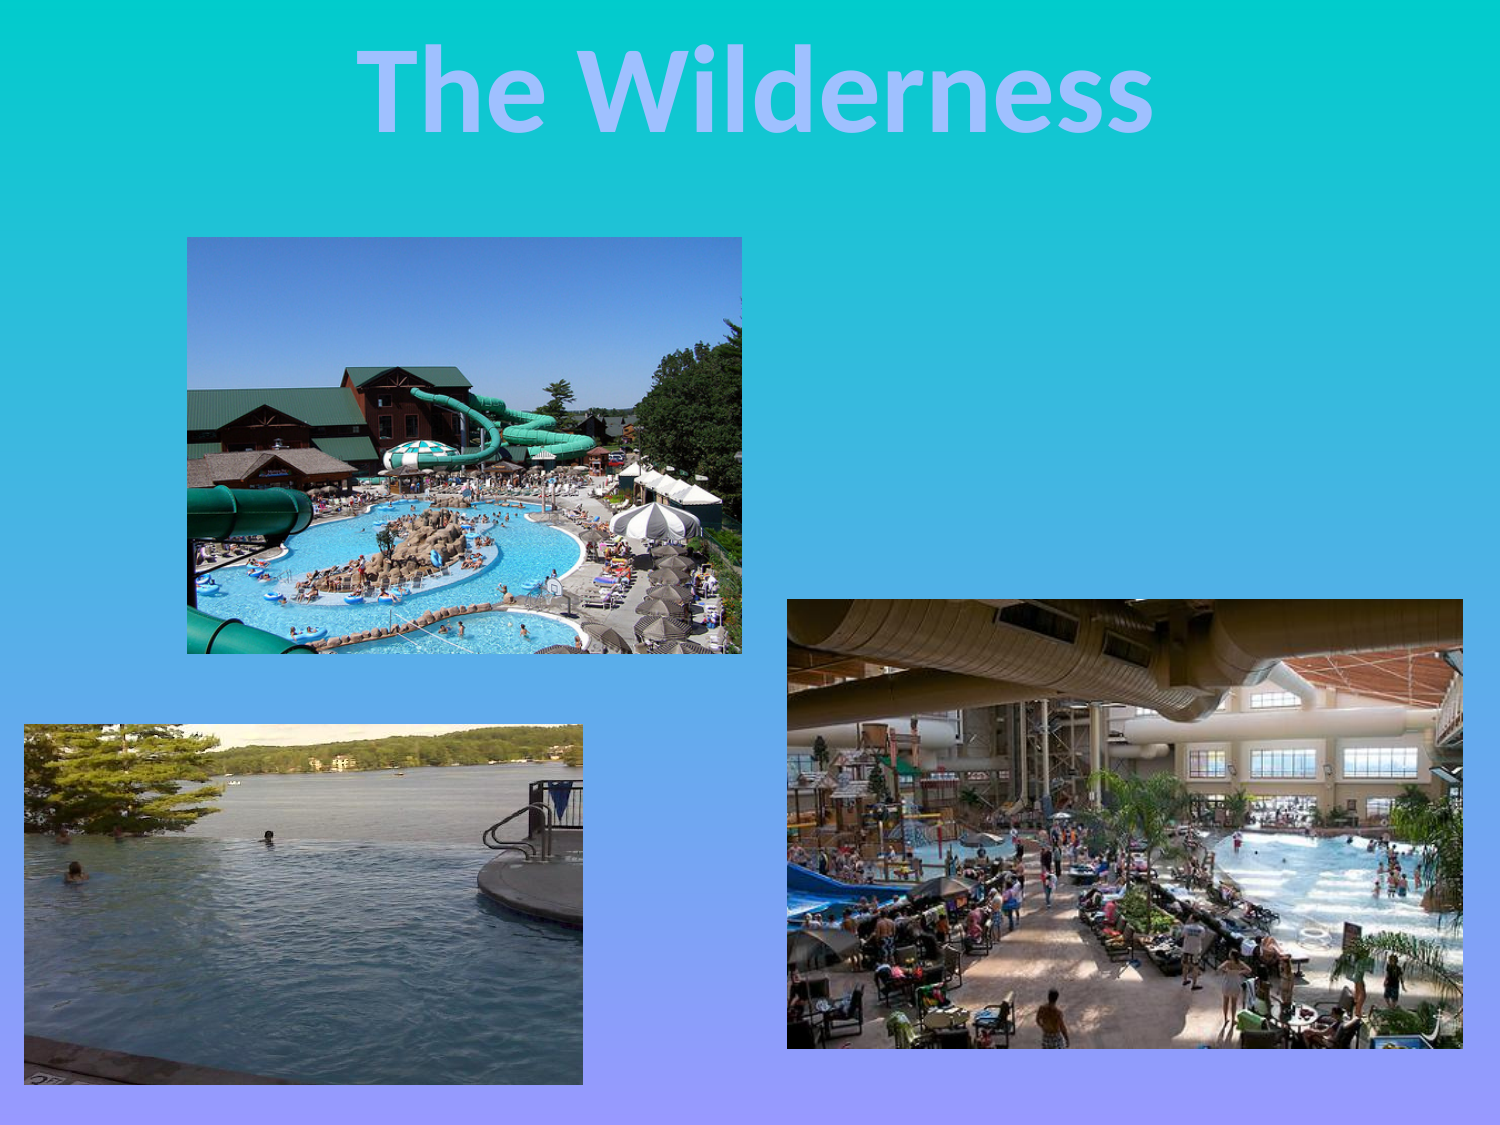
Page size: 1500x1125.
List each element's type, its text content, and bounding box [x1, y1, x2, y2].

picture [187, 237, 742, 654]
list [24, 724, 583, 1085]
text_box The Wilderness [262, 0, 1250, 165]
picture [787, 599, 1463, 1049]
